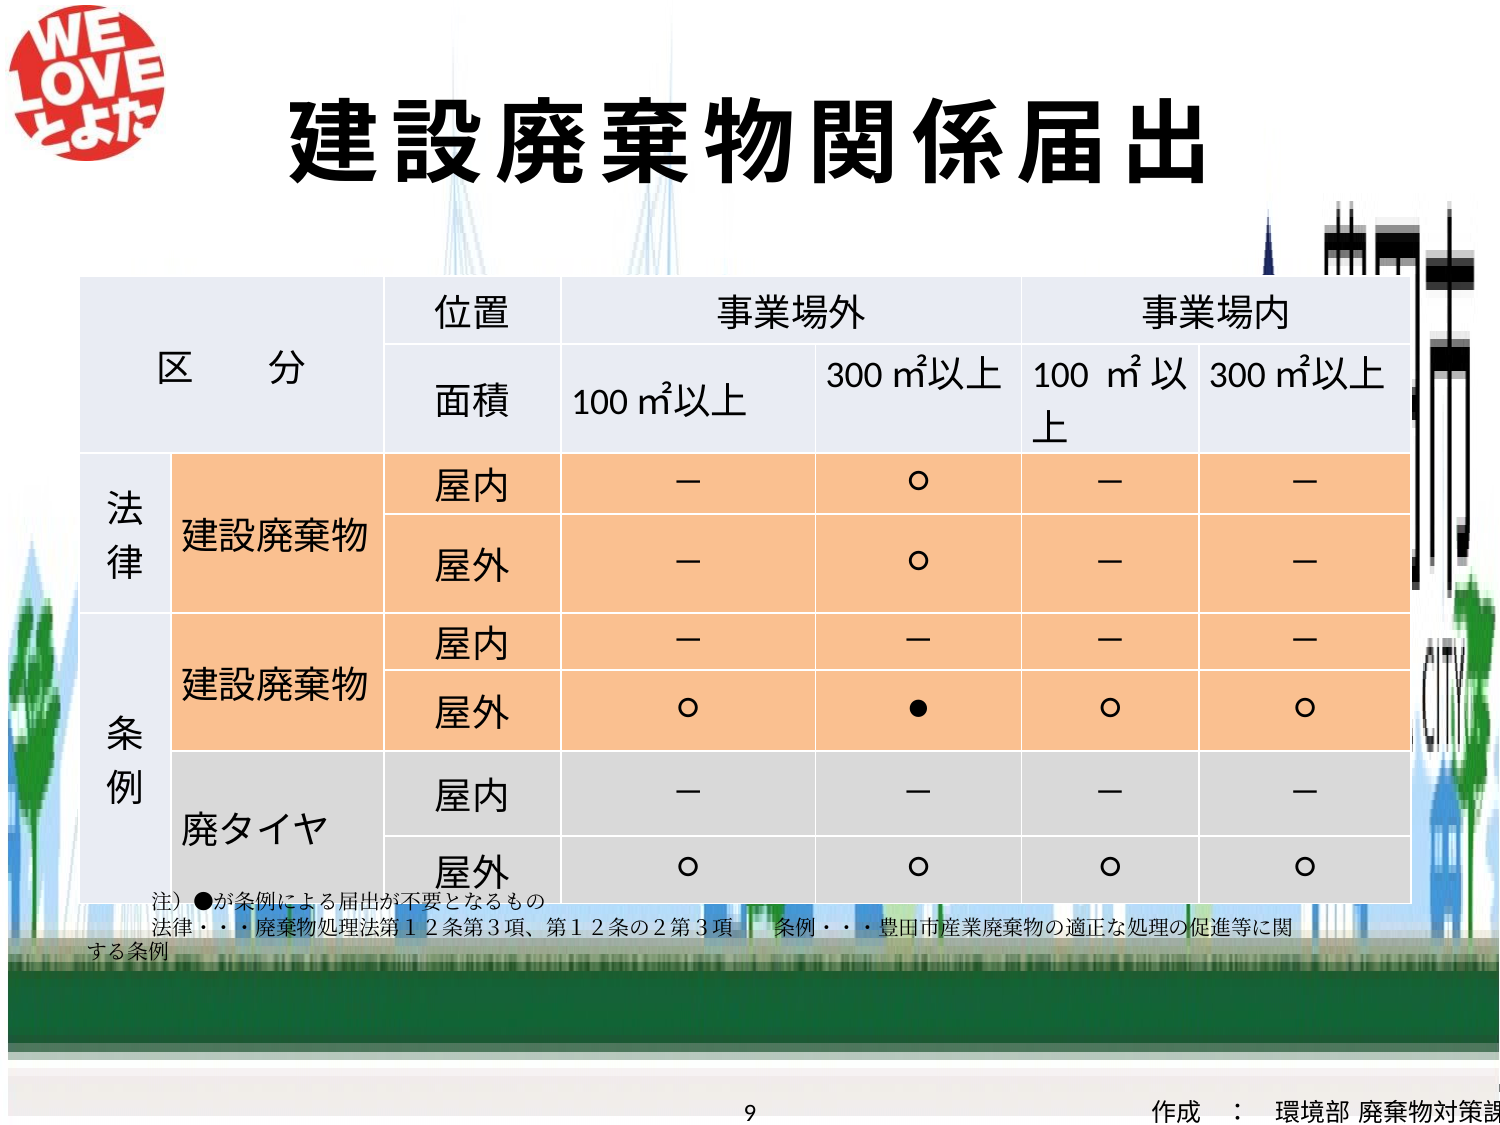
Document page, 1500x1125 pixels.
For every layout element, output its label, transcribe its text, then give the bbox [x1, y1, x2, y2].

table_cell ○ [1200, 671, 1410, 750]
table_cell ― [1200, 515, 1410, 612]
table_cell ― [562, 614, 815, 669]
table_cell ― [562, 454, 815, 513]
footer 作成 ： 環境部 廃棄物対策課 [1092, 1081, 1500, 1125]
table_cell ○ [816, 837, 1021, 894]
text_box 注）●が条例による届出が不要となるもの 法律・・・廃棄物処理法第１２条第３項、第１２条の２第３項 条例・・・豊田市産業廃棄物の適正な処理の促進等に関する条例 [71, 894, 1326, 959]
table_cell ― [1022, 614, 1198, 669]
table_cell ― [562, 515, 815, 612]
table_cell 300㎡以上 [816, 345, 1021, 452]
table_cell ○ [562, 671, 815, 750]
table_cell 300㎡以上 [1200, 345, 1410, 452]
table_header 位置 [385, 277, 560, 343]
table_header 事業場外 [562, 277, 1021, 343]
table_cell ○ [1022, 671, 1198, 750]
picture [0, 0, 1500, 1125]
slide_number 9 [575, 1081, 925, 1125]
table_cell ― [1022, 515, 1198, 612]
table_cell ― [1200, 614, 1410, 669]
table_cell ― [1022, 454, 1198, 513]
table_cell ○ [1022, 837, 1198, 894]
table_cell 法律 [80, 454, 170, 612]
table_cell 屋外 [385, 837, 560, 894]
table_cell ― [816, 752, 1021, 835]
table_header 区 分 [80, 277, 383, 452]
table_cell ○ [816, 454, 1021, 513]
table_cell ― [1200, 454, 1410, 513]
table_cell ― [816, 614, 1021, 669]
table_cell 廃タイヤ [172, 752, 383, 894]
table_cell ○ [562, 837, 815, 894]
title 建設廃棄物関係届出 [75, 45, 1425, 233]
table_cell 屋外 [385, 671, 560, 750]
table_cell ● [816, 671, 1021, 750]
table_cell ○ [816, 515, 1021, 612]
table_header 事業場内 [1022, 277, 1410, 343]
table_cell 屋外 [385, 515, 560, 612]
table_cell ○ [1200, 837, 1410, 903]
table_cell 100㎡以上 [1022, 345, 1198, 452]
table_cell 条例 [80, 614, 170, 894]
table_cell 屋内 [385, 752, 560, 835]
table_cell 屋内 [385, 454, 560, 513]
table_cell ― [1022, 752, 1198, 835]
table_cell 100㎡以上 [562, 345, 815, 452]
table_cell ― [562, 752, 815, 835]
table_cell 面積 [385, 345, 560, 452]
table_cell 建設廃棄物 [172, 454, 383, 612]
table_cell 屋内 [385, 614, 560, 669]
table_cell 建設廃棄物 [172, 614, 383, 750]
table_cell ― [1200, 752, 1410, 835]
